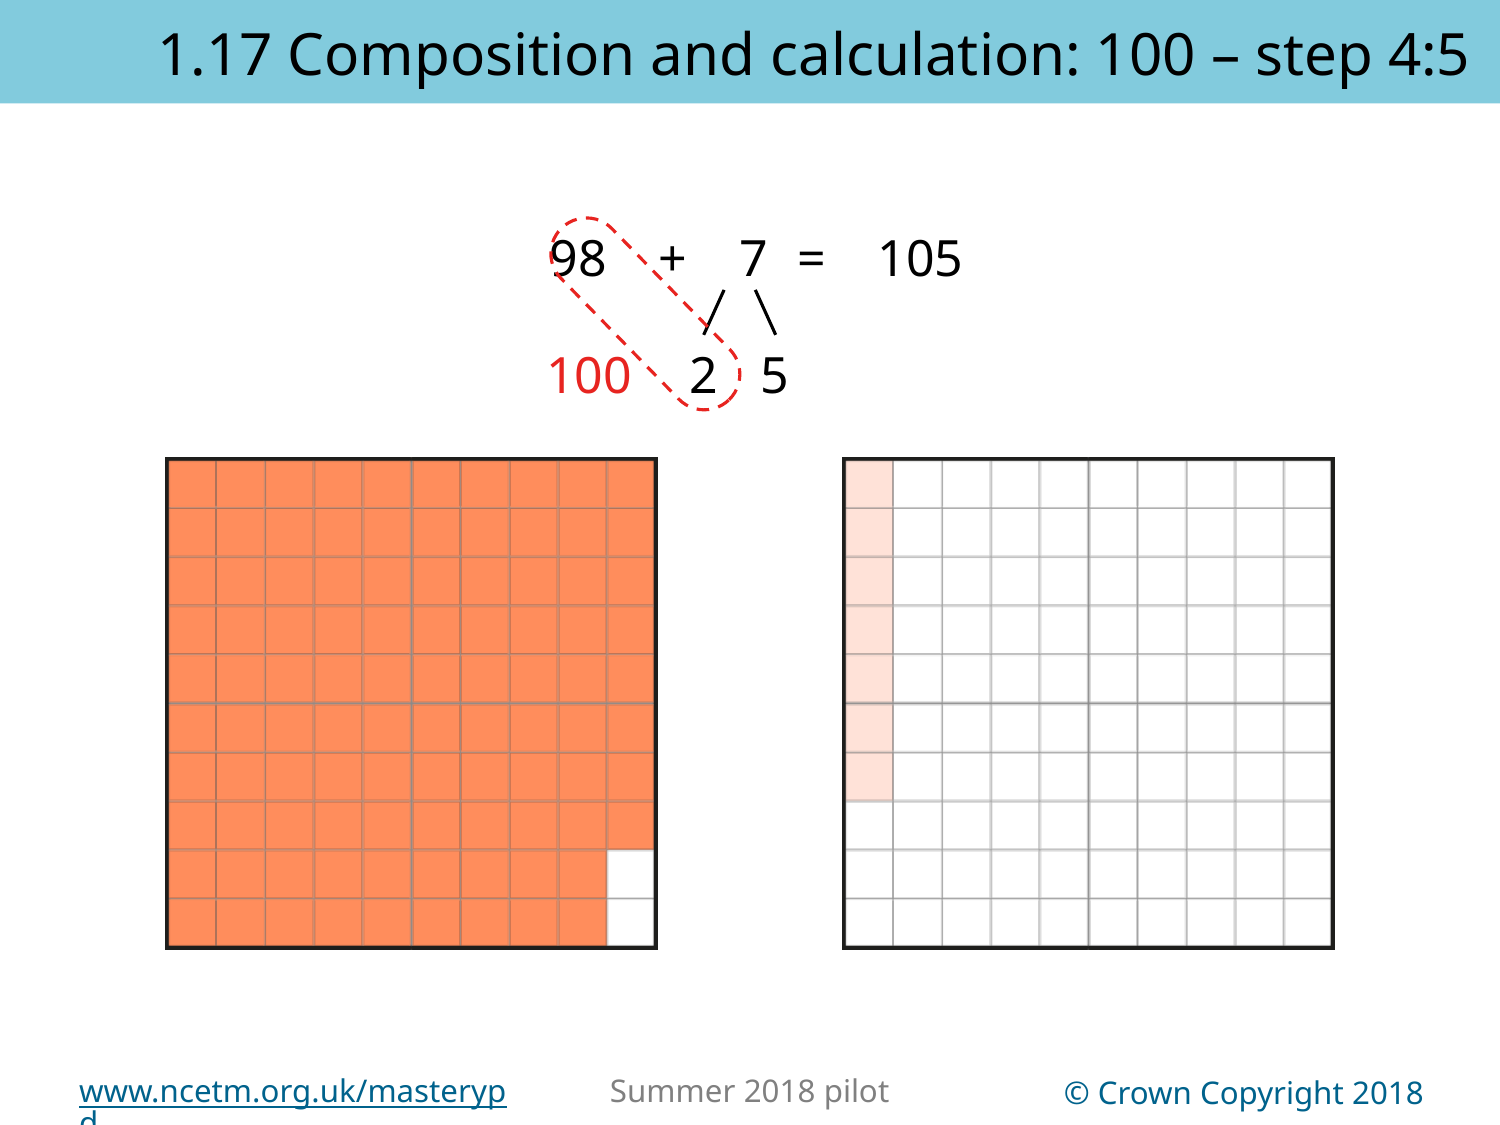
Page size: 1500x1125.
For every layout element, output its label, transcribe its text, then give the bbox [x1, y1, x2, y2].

text_box 2 [674, 396, 733, 412]
text_box = 105 [782, 218, 978, 294]
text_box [755, 289, 776, 336]
picture [165, 457, 658, 950]
text_box 100 [531, 336, 648, 412]
text_box 98 + 7 [534, 218, 577, 294]
text_box 2 [724, 336, 733, 352]
picture [842, 457, 1335, 950]
list 1.17 Composition and calculation: 100 – step 4:5 [0, 0, 1500, 104]
text_box 5 [745, 336, 804, 412]
text_box 98 + 7 [596, 218, 782, 294]
text_box [550, 217, 740, 410]
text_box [703, 289, 725, 336]
